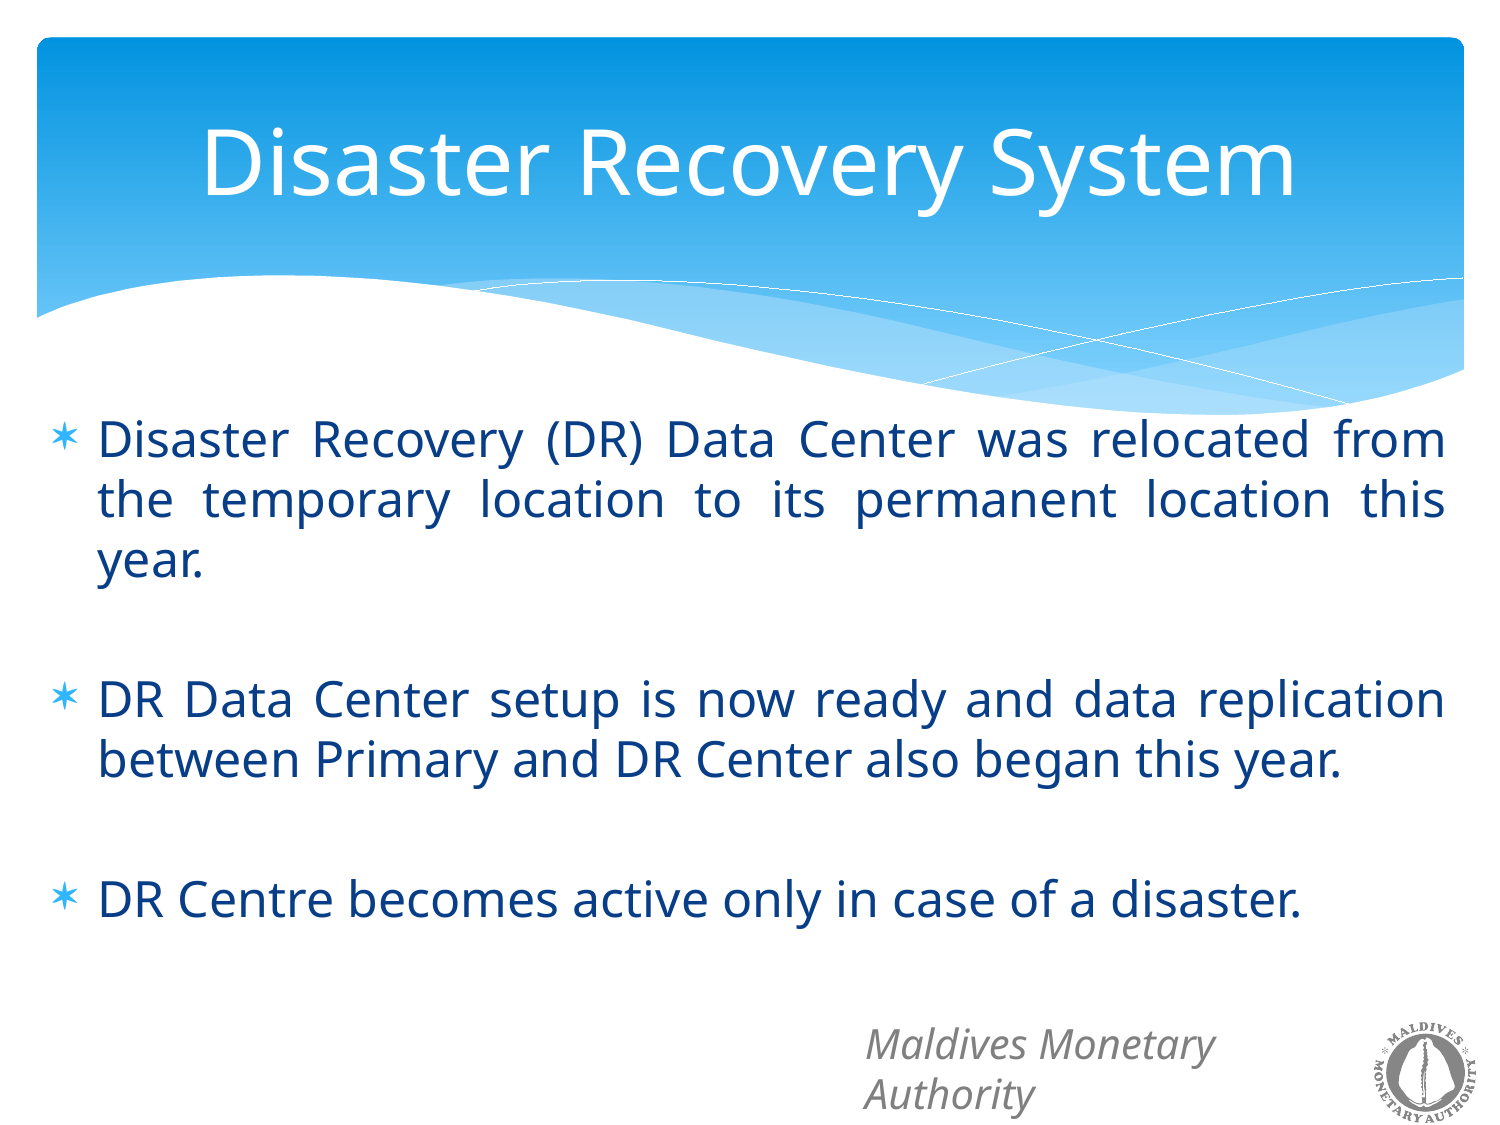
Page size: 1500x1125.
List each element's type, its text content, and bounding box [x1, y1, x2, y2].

footer Maldives Monetary Authority [849, 1037, 1368, 1098]
picture [1374, 1022, 1476, 1123]
list Disaster Recovery (DR) Data Center was relocated from the temporary location to its permanent location this year. DR Data Center setup is now ready and data replication between Primary and DR Center also began this year. DR Centre becomes active only in case of a disaster. [37, 399, 1463, 1013]
title Disaster Recovery System [75, 55, 1425, 261]
